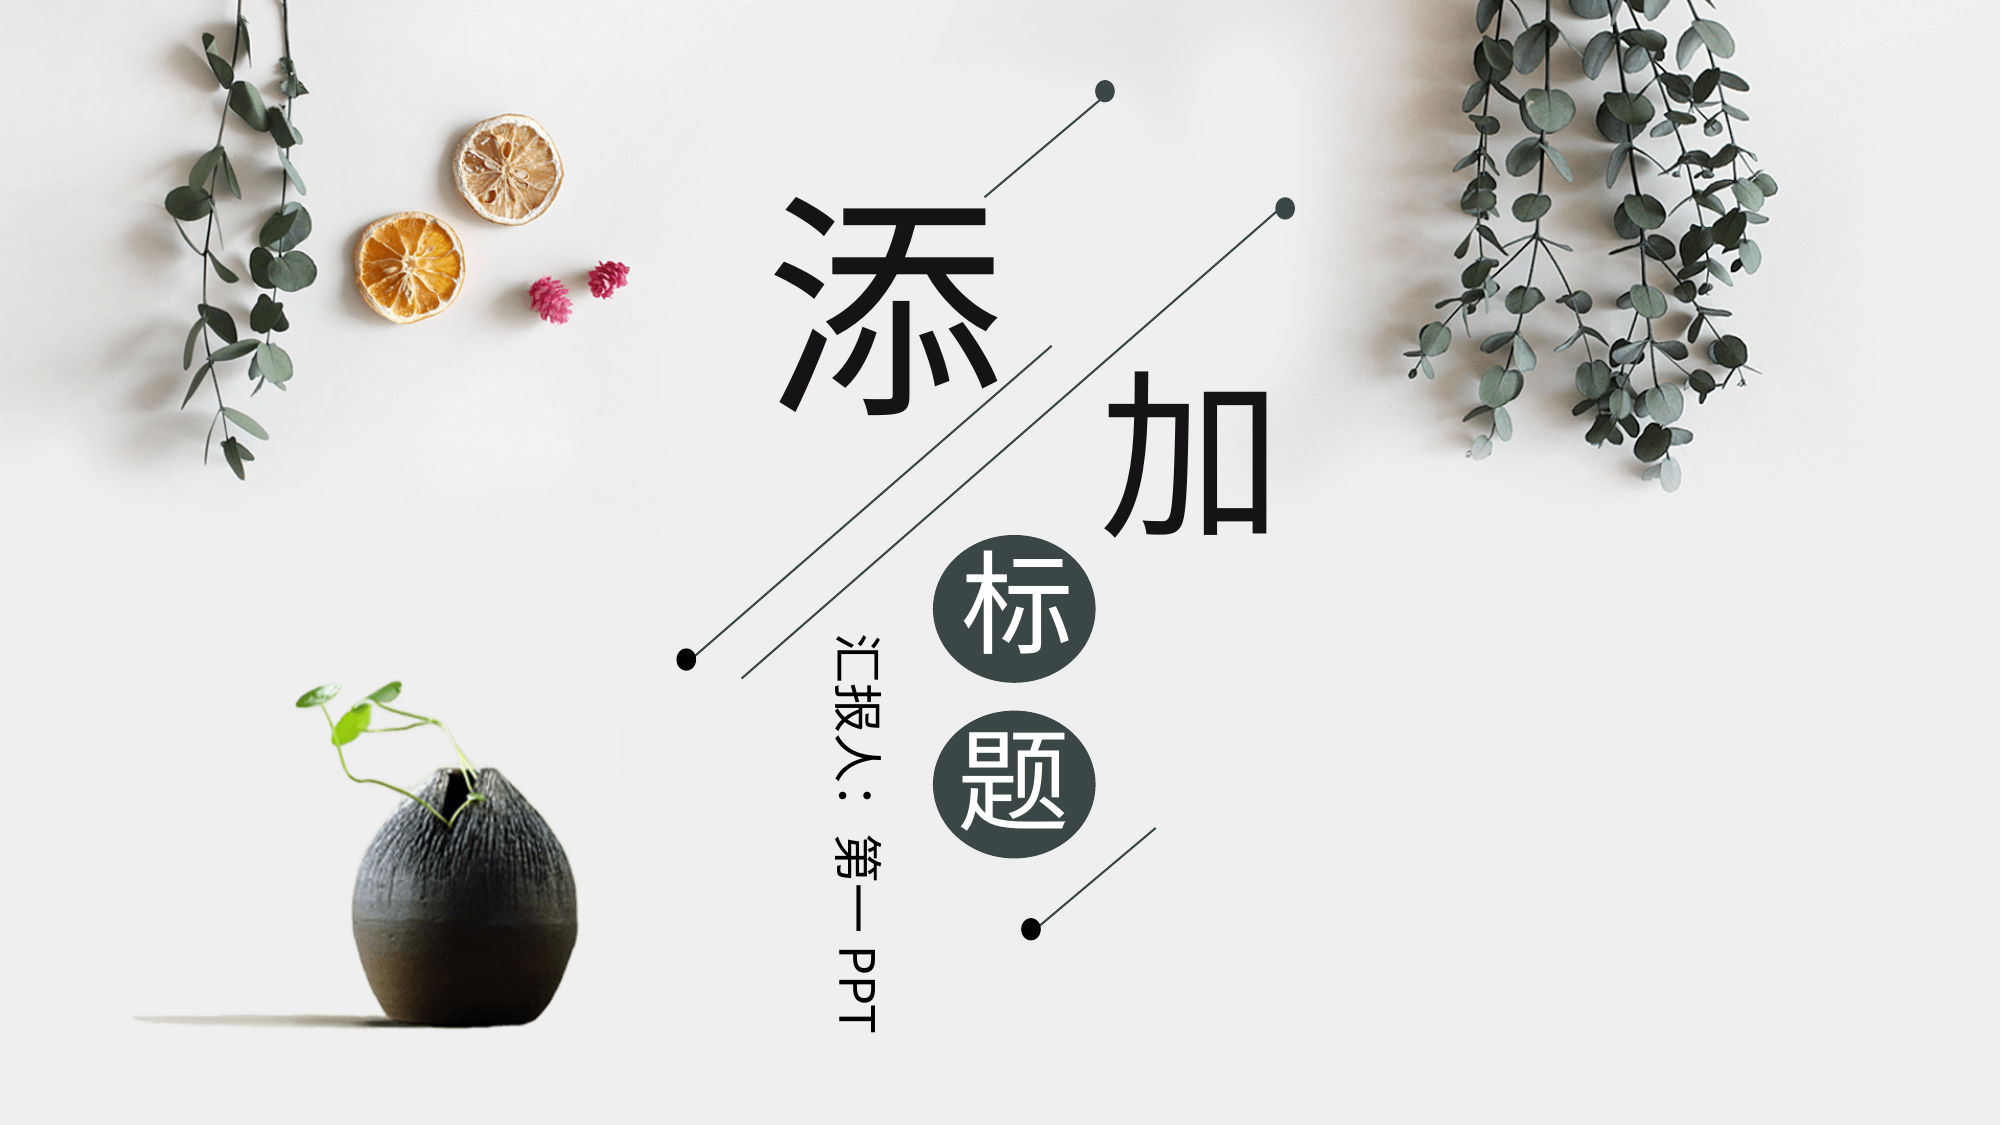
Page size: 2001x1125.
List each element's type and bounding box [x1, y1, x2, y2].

text_box [741, 79, 1318, 941]
text_box [690, 345, 1052, 660]
picture [0, 0, 2000, 1125]
